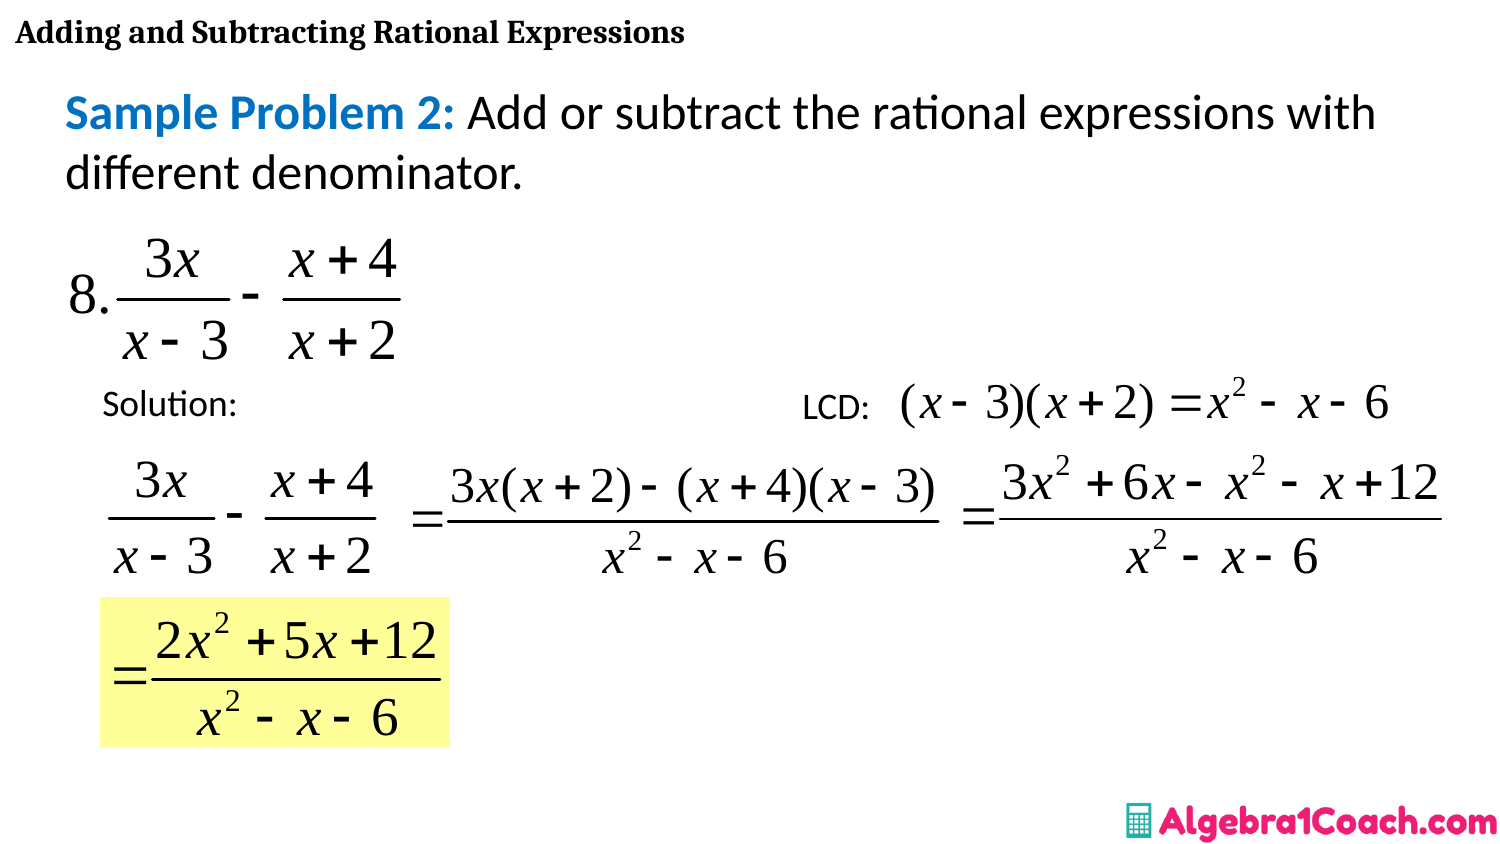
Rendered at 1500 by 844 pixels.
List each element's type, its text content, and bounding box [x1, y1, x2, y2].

text_box Solution: [87, 381, 263, 432]
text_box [399, 454, 944, 585]
text_box Adding and Subtracting Rational Expressions [0, 1, 1350, 60]
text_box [892, 364, 1397, 440]
list Sample Problem 2: Add or subtract the rational expressions with different denominator. [50, 71, 1425, 222]
text_box LCD: [787, 374, 887, 435]
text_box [949, 439, 1451, 586]
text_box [62, 221, 412, 373]
picture [1109, 798, 1500, 844]
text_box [99, 596, 451, 749]
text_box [99, 446, 388, 586]
